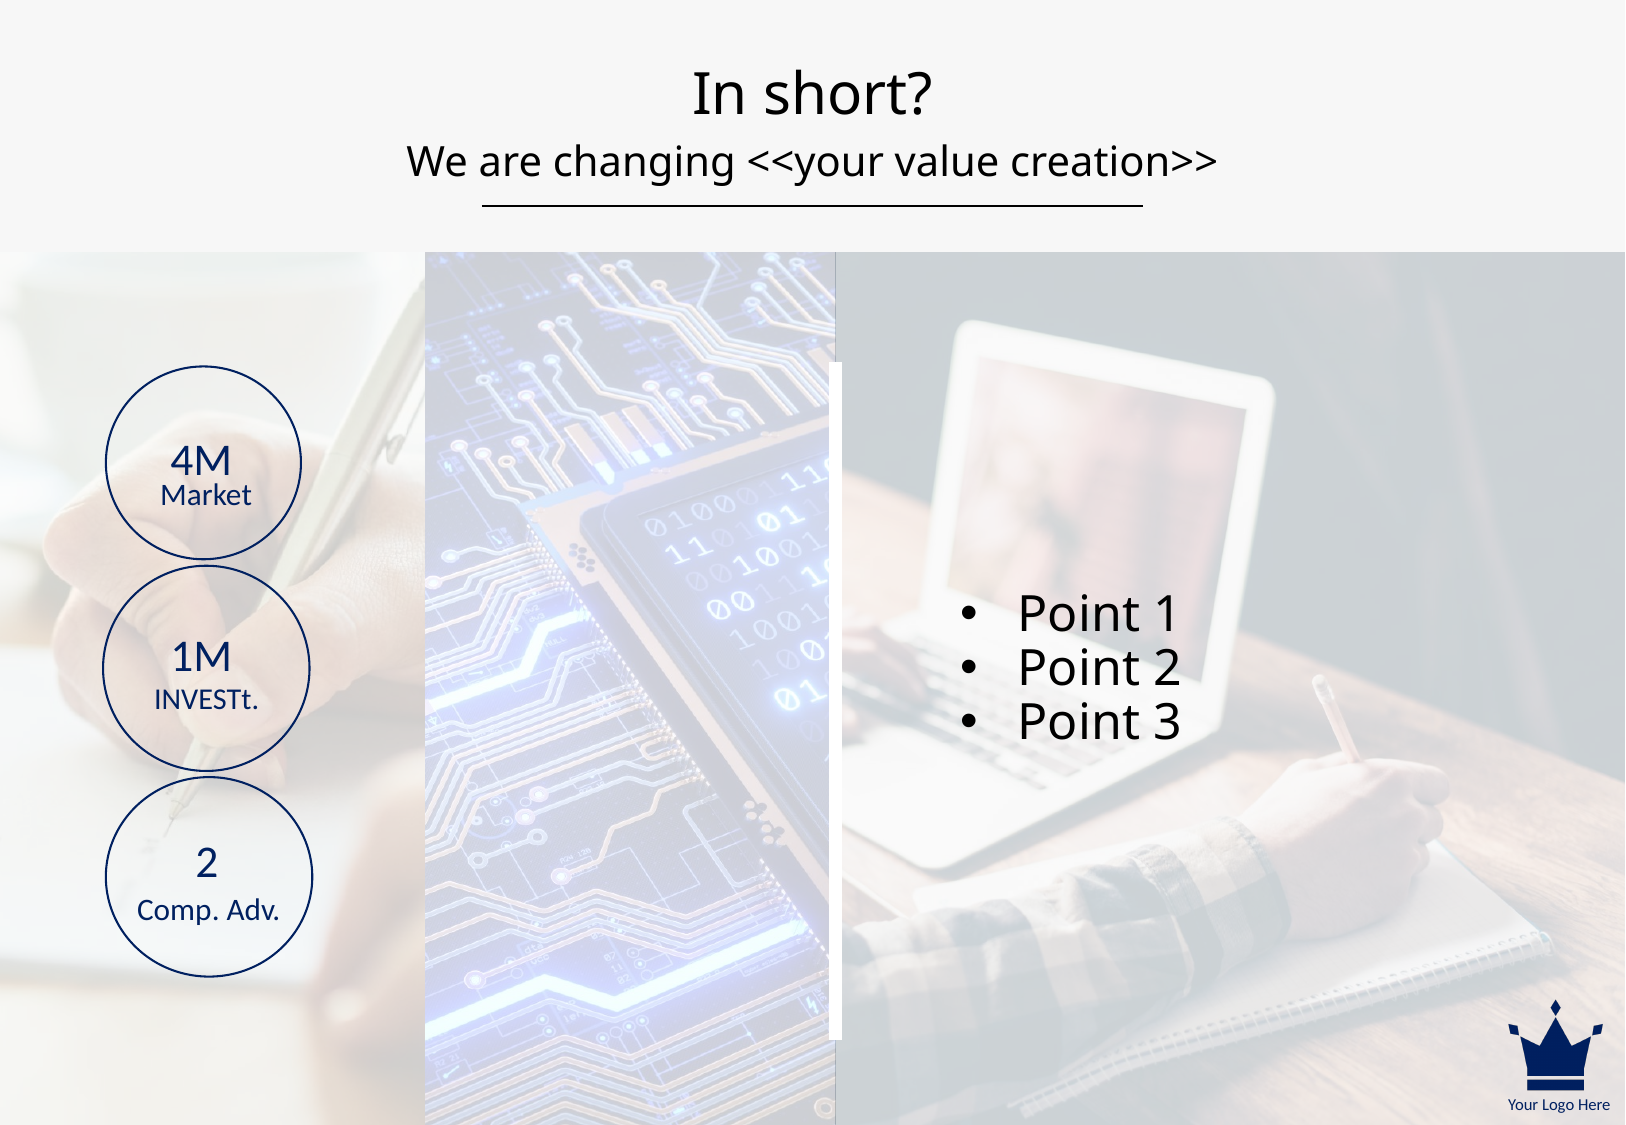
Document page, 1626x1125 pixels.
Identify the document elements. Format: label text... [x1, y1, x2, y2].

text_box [105, 777, 313, 977]
text_box [0, 0, 1625, 251]
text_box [103, 565, 310, 771]
title In short? [111, 54, 1514, 122]
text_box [105, 366, 301, 560]
picture [0, 251, 1625, 1125]
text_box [1430, 988, 1625, 1122]
text_box We are changing <<your value creation>> [111, 122, 1514, 204]
